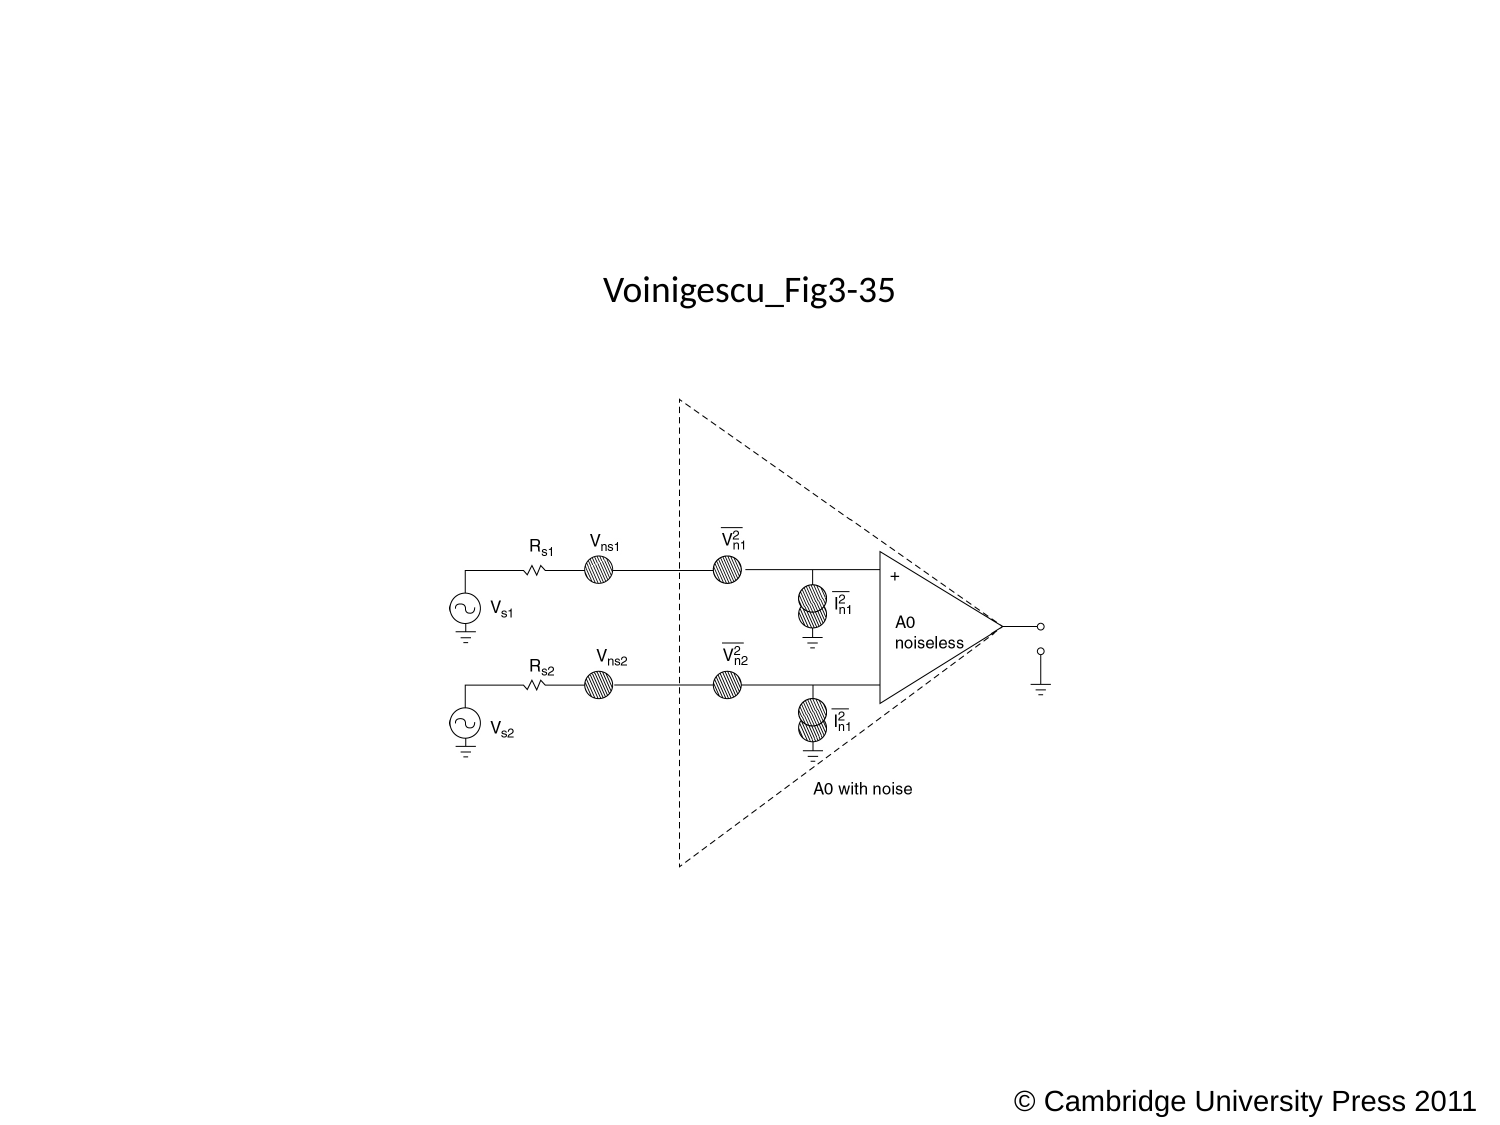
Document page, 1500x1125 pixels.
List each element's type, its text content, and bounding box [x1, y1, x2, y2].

text_box © Cambridge University Press 2011 [907, 1074, 1493, 1125]
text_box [449, 257, 1051, 868]
